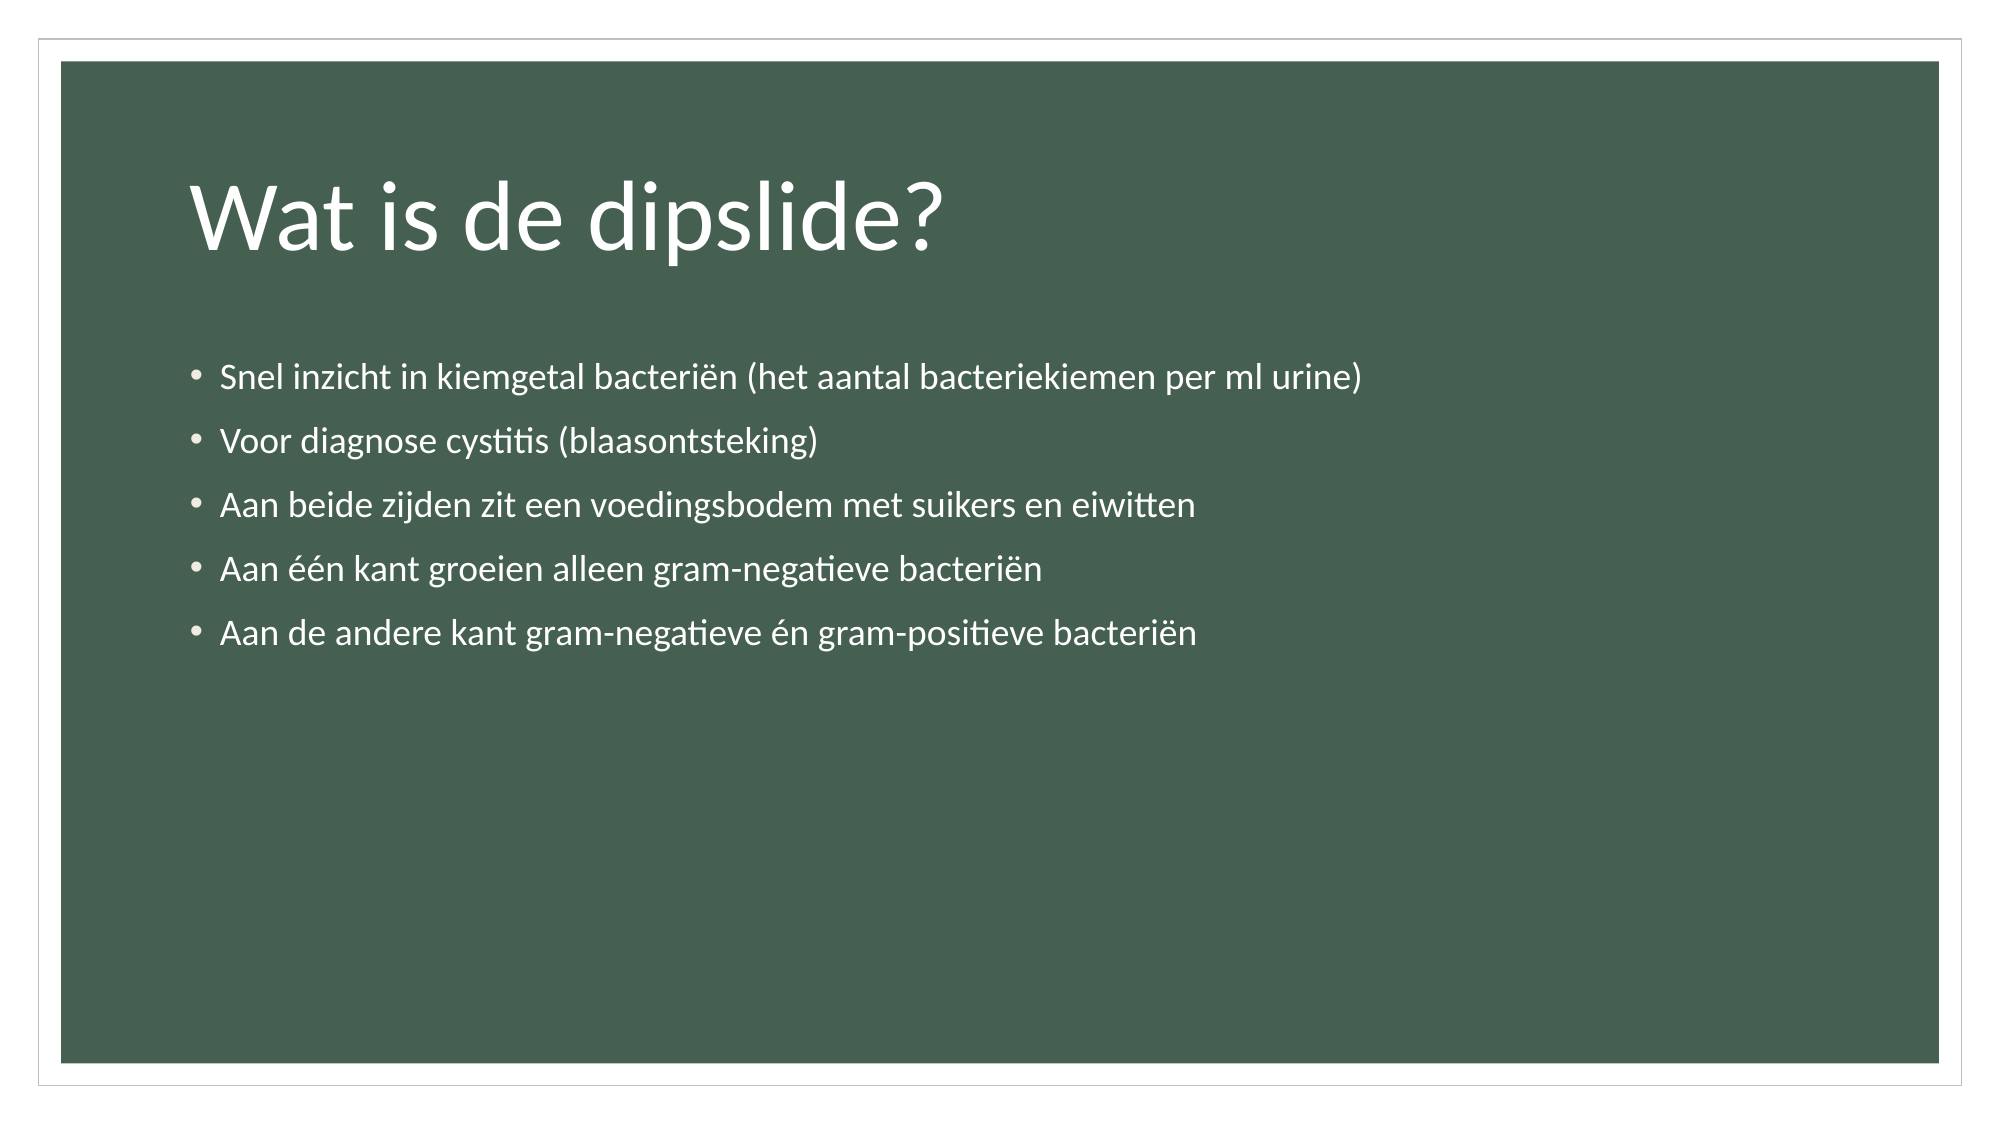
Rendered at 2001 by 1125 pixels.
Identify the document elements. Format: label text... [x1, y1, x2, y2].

title Wat is de dipslide? [174, 105, 1825, 331]
list Snel inzicht in kiemgetal bacteriën (het aantal bacteriekiemen per ml urine) Voor diagnose cystitis (blaasontsteking) Aan beide zijden zit een voedingsbodem met suikers en eiwitten Aan één kant groeien alleen gram-negatieve bacteriën Aan de andere kant gram-negatieve én gram-positieve bacteriën [174, 345, 1825, 990]
